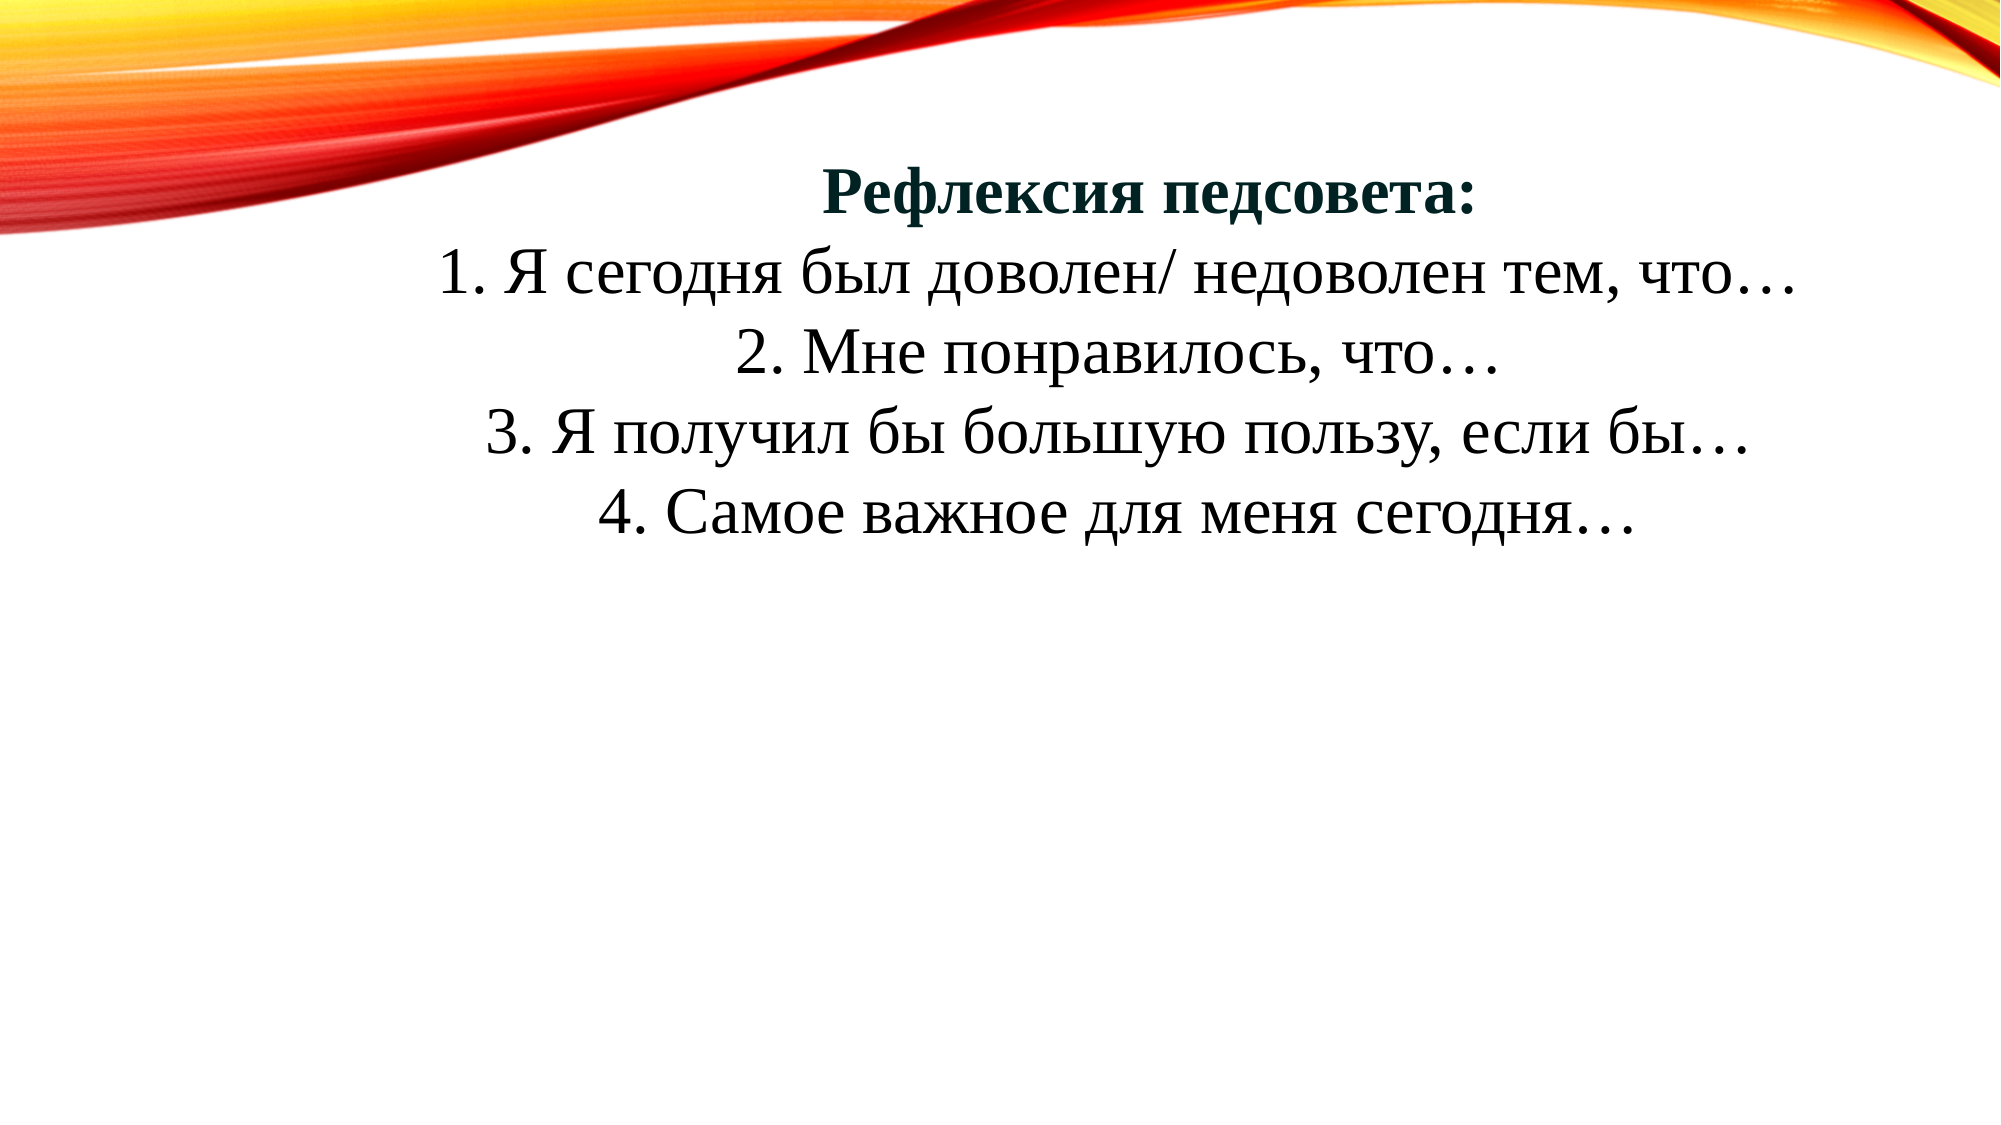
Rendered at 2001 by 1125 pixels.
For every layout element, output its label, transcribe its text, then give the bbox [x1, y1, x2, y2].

title Рефлексия педсовета: 1. Я сегодня был доволен/ недоволен тем, что… 2. Мне понравилось, что… 3. Я получил бы большую пользу, если бы… 4. Самое важное для меня сегодня… [365, 147, 1875, 673]
picture [0, 0, 2000, 237]
